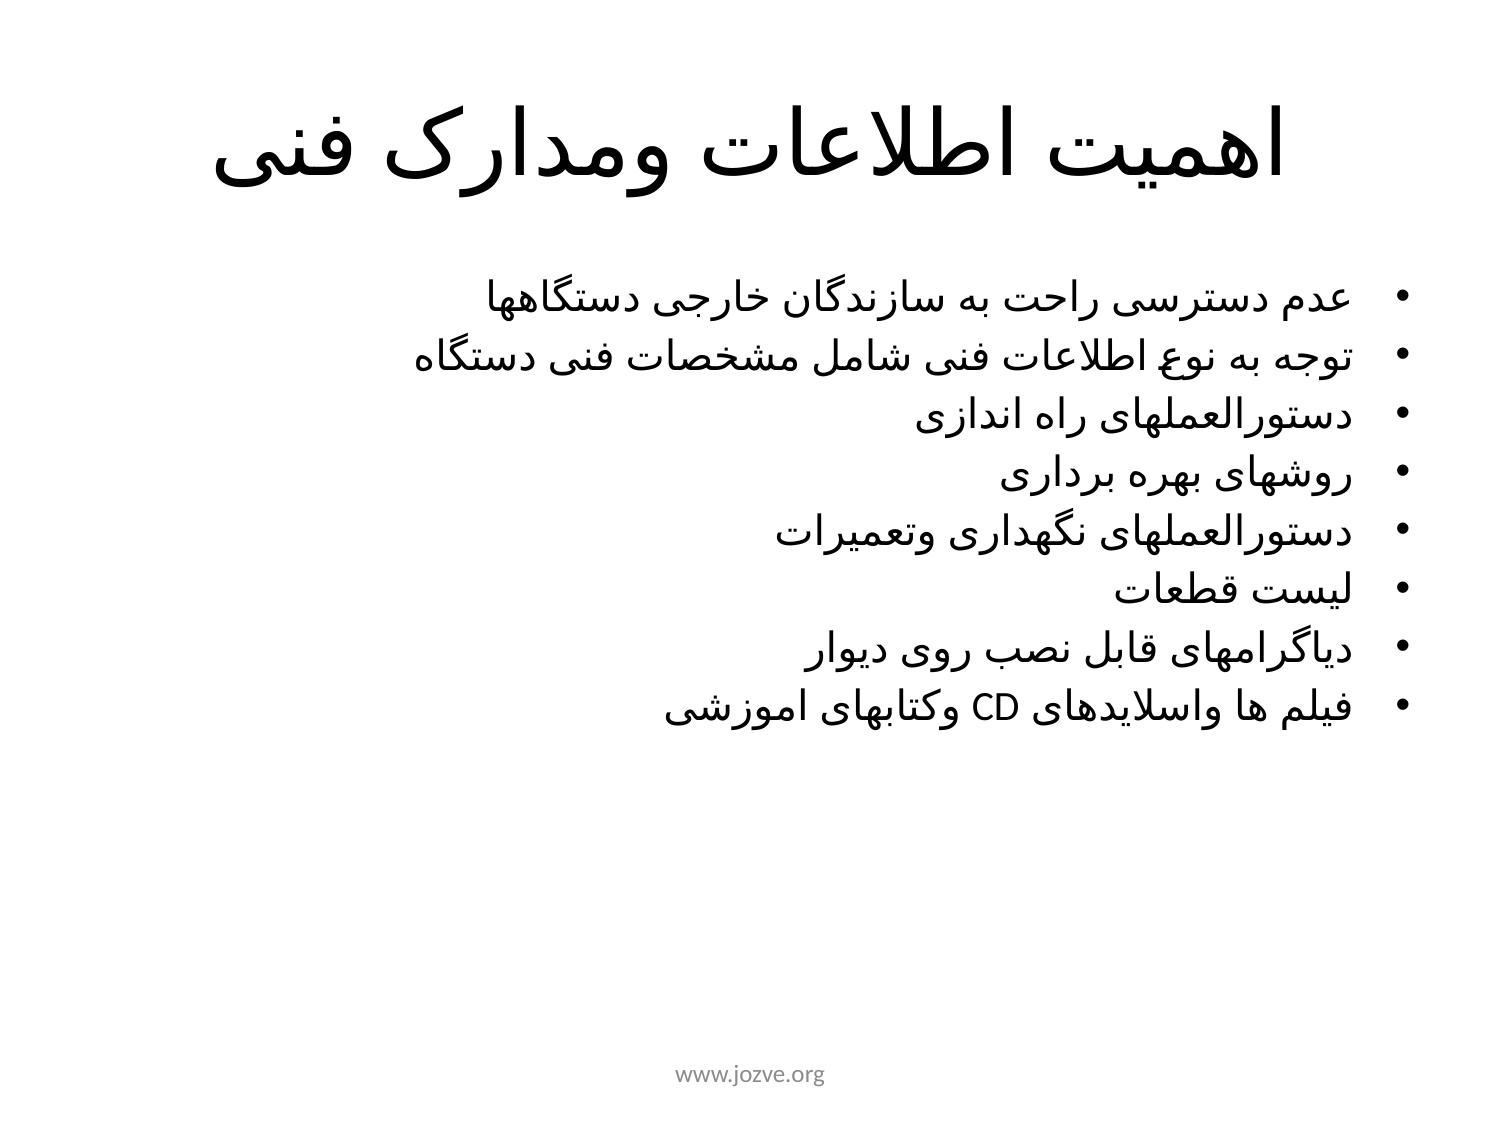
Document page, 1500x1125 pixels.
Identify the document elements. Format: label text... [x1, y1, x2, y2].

footer www.jozve.org [512, 1042, 988, 1103]
title اهمیت اطلاعات ومدارک فنی [75, 45, 1425, 233]
list عدم دسترسی راحت به سازندگان خارجی دستگاهها توجه به نوع اطلاعات فنی شامل مشخصات فنی دستگاه دستورالعملهای راه اندازی روشهای بهره برداری دستورالعملهای نگهداری وتعمیرات لیست قطعات دیاگرامهای قابل نصب روی دیوار فیلم ها واسلایدهای CD وکتابهای اموزشی [75, 262, 1425, 1005]
